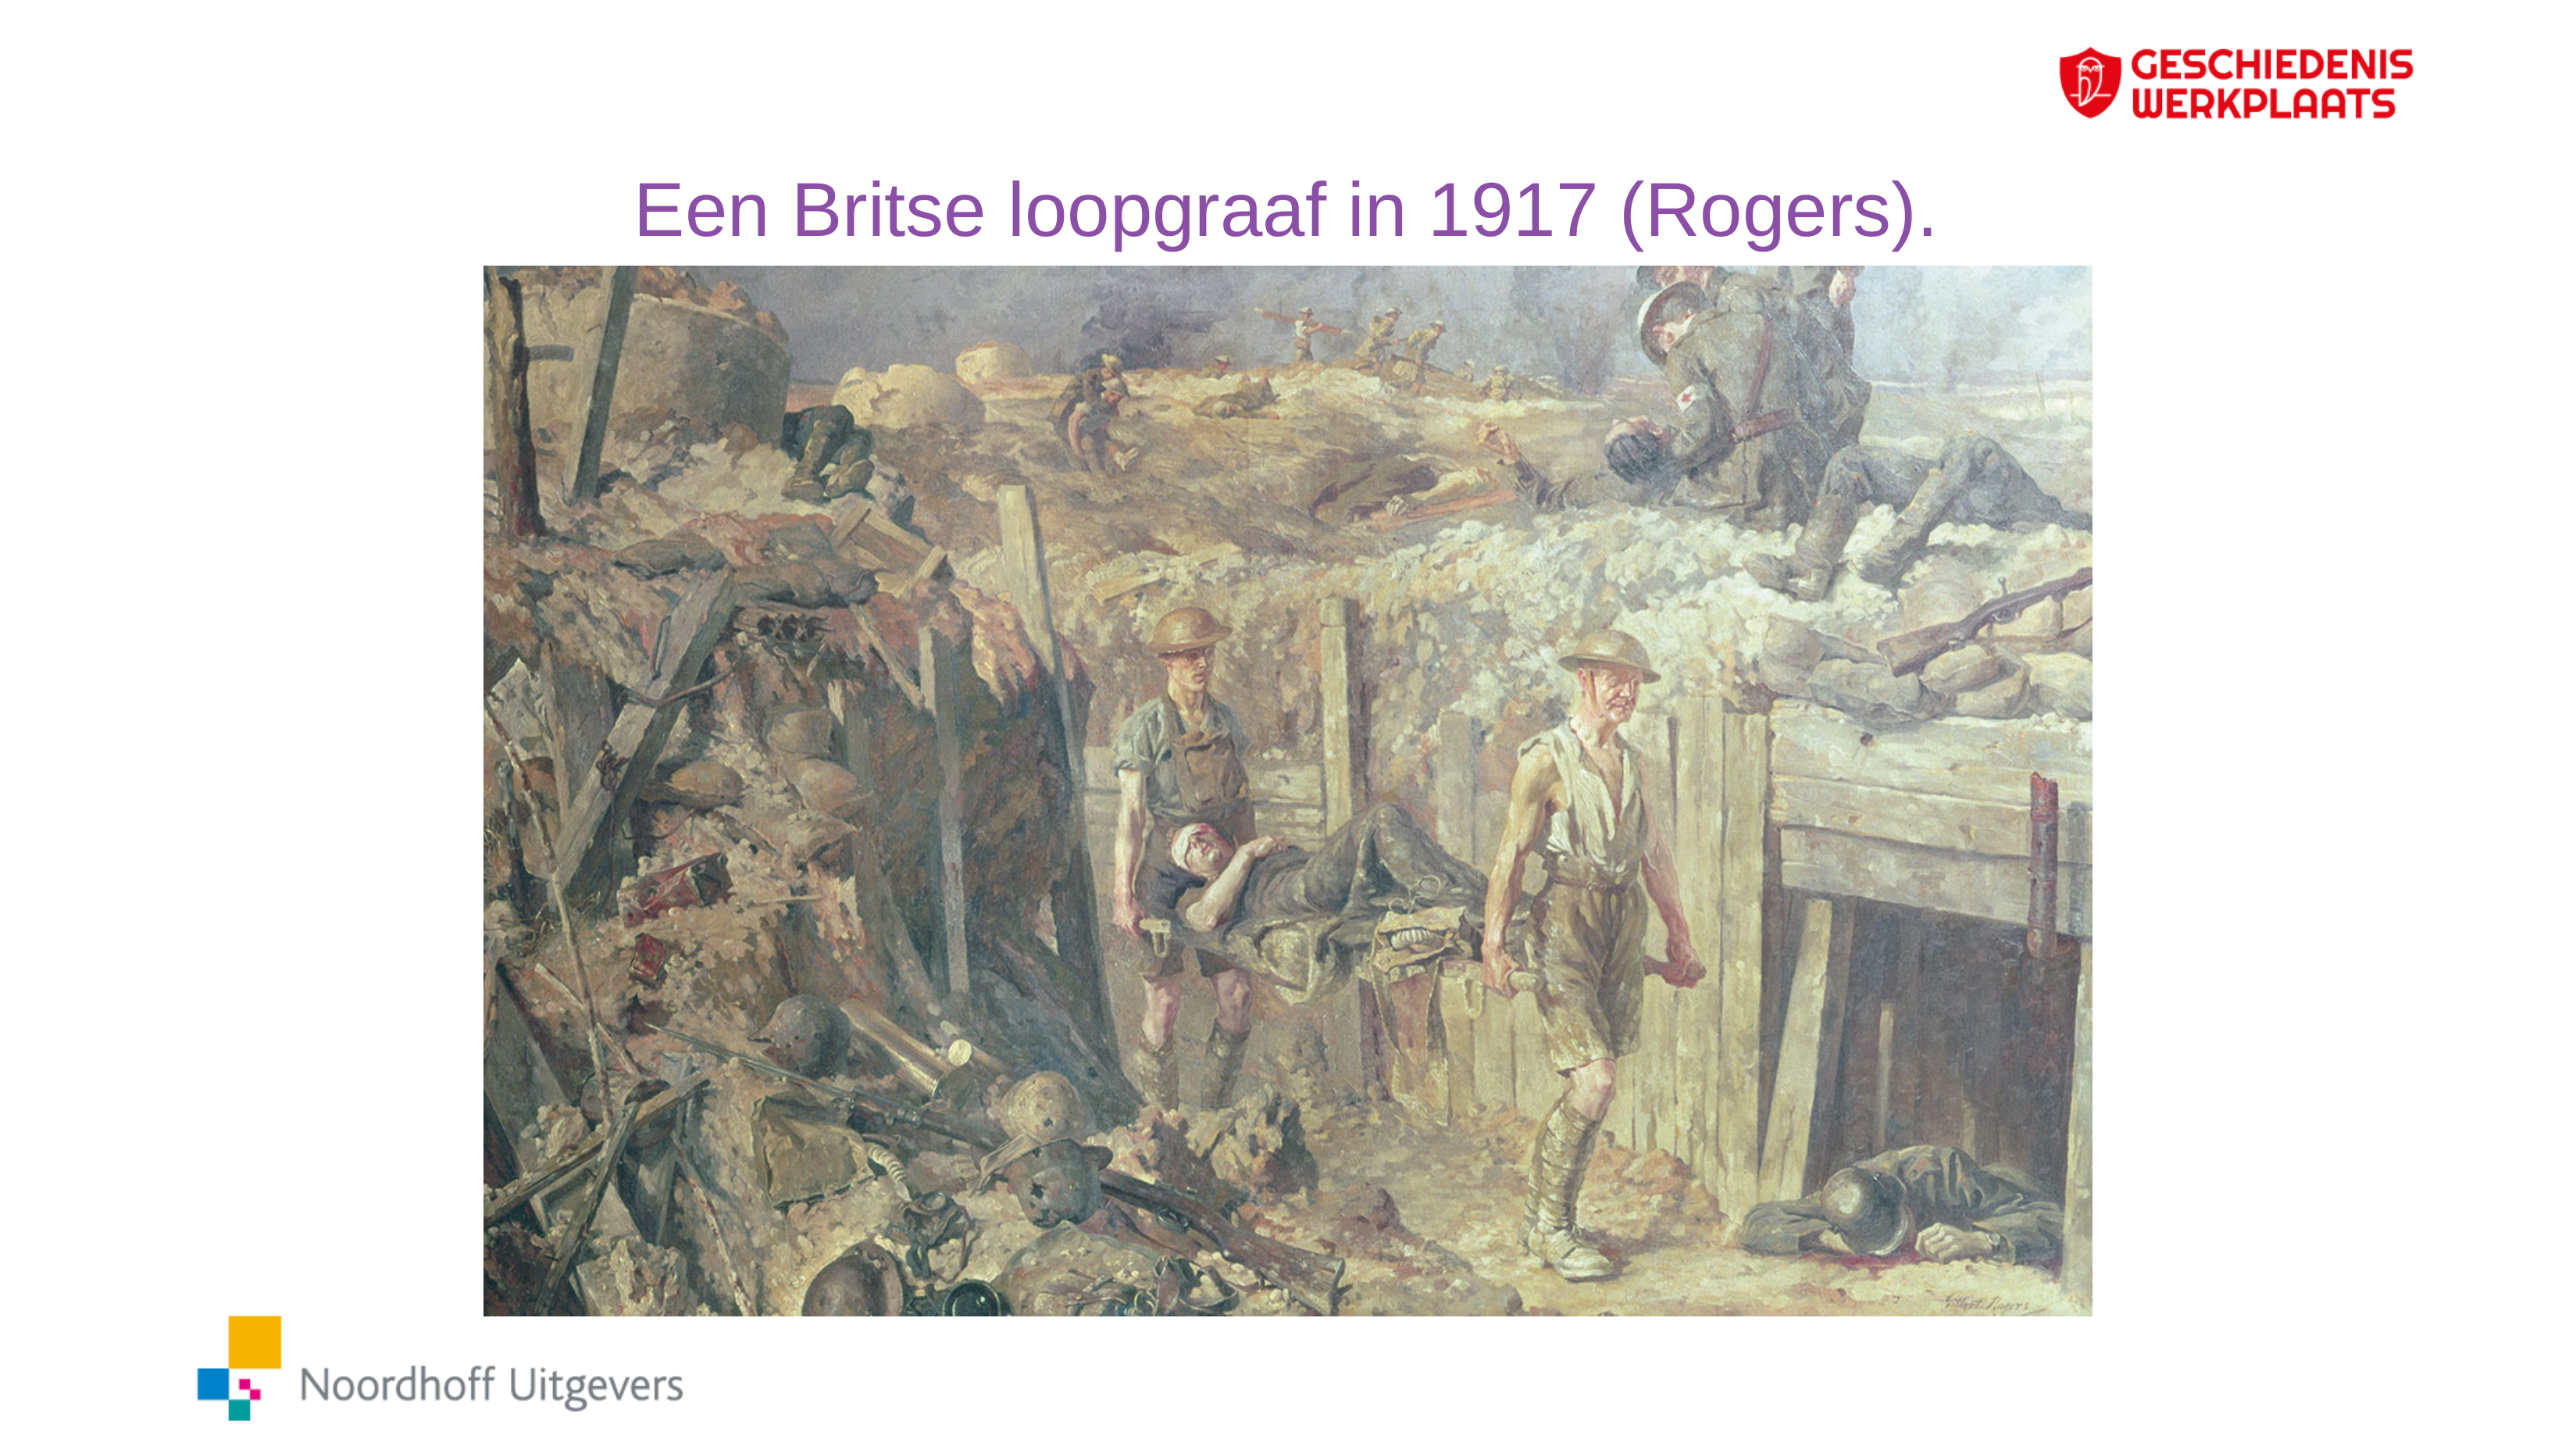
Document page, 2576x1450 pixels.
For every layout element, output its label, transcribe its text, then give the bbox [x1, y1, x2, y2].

picture [159, 266, 2093, 1449]
title Een Britse loopgraaf in 1917 (Rogers). [159, 159, 2416, 266]
picture [1610, 0, 2576, 161]
